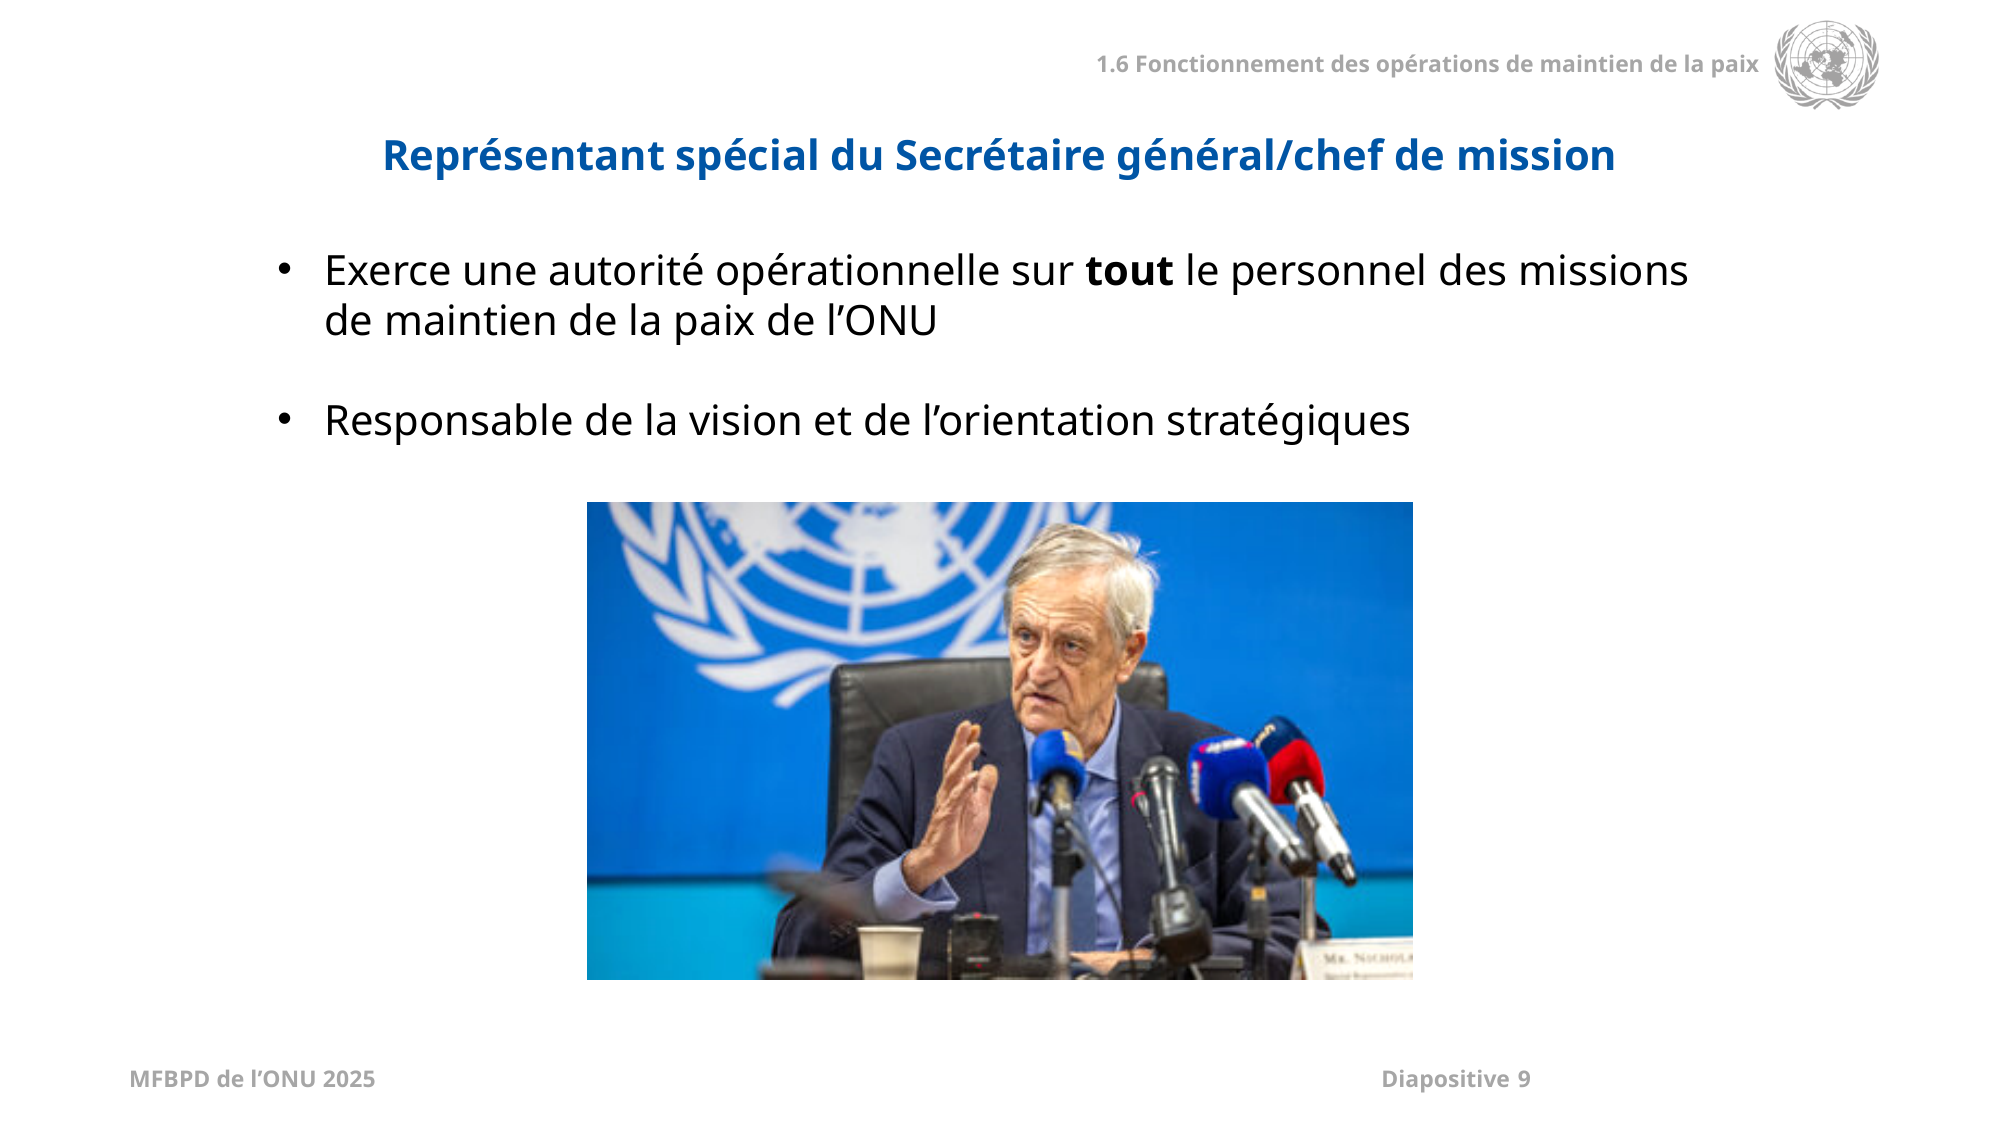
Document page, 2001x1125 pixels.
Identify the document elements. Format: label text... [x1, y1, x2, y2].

text_box Exerce une autorité opérationnelle sur tout le personnel des missions de maintien de la paix de l’ONU Responsable de la vision et de l’orientation stratégiques [262, 235, 1739, 451]
picture [587, 502, 1413, 980]
text_box Représentant spécial du Secrétaire général/chef de mission [196, 121, 1804, 187]
